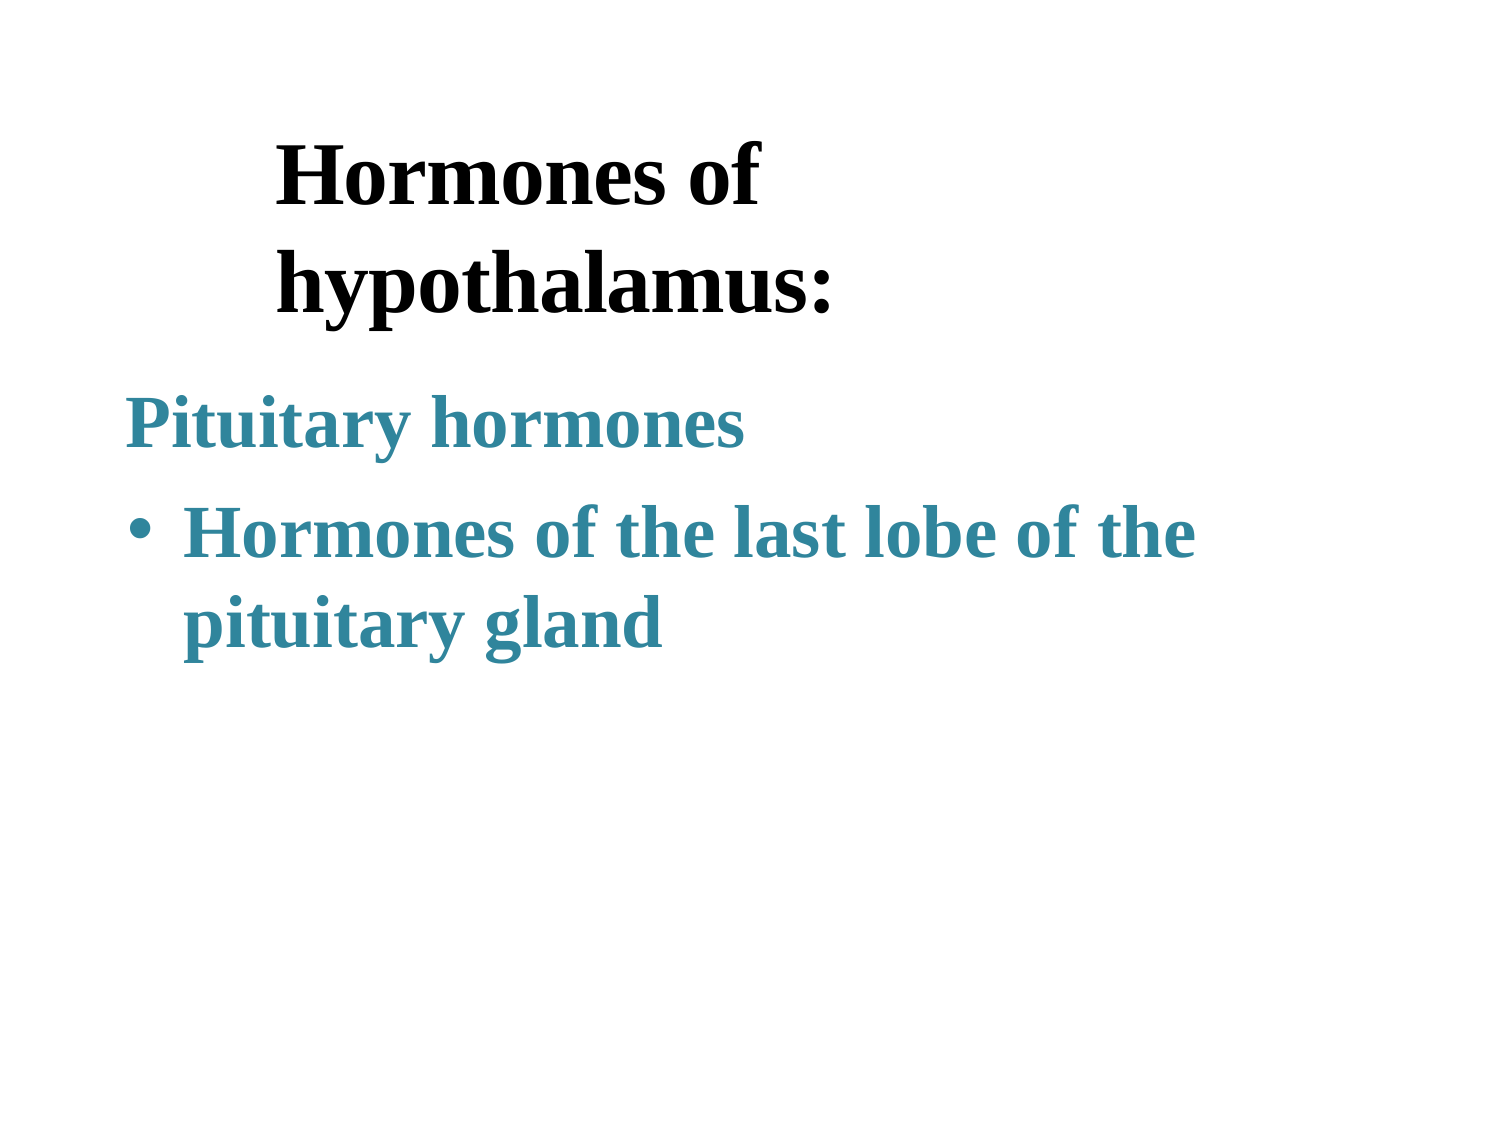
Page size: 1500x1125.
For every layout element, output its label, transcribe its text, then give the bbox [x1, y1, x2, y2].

title Hormones of hypothalamus: [275, 112, 1260, 351]
text_box Pituitary hormones Hormones of the last lobe of the pituitary gland [125, 351, 1283, 663]
